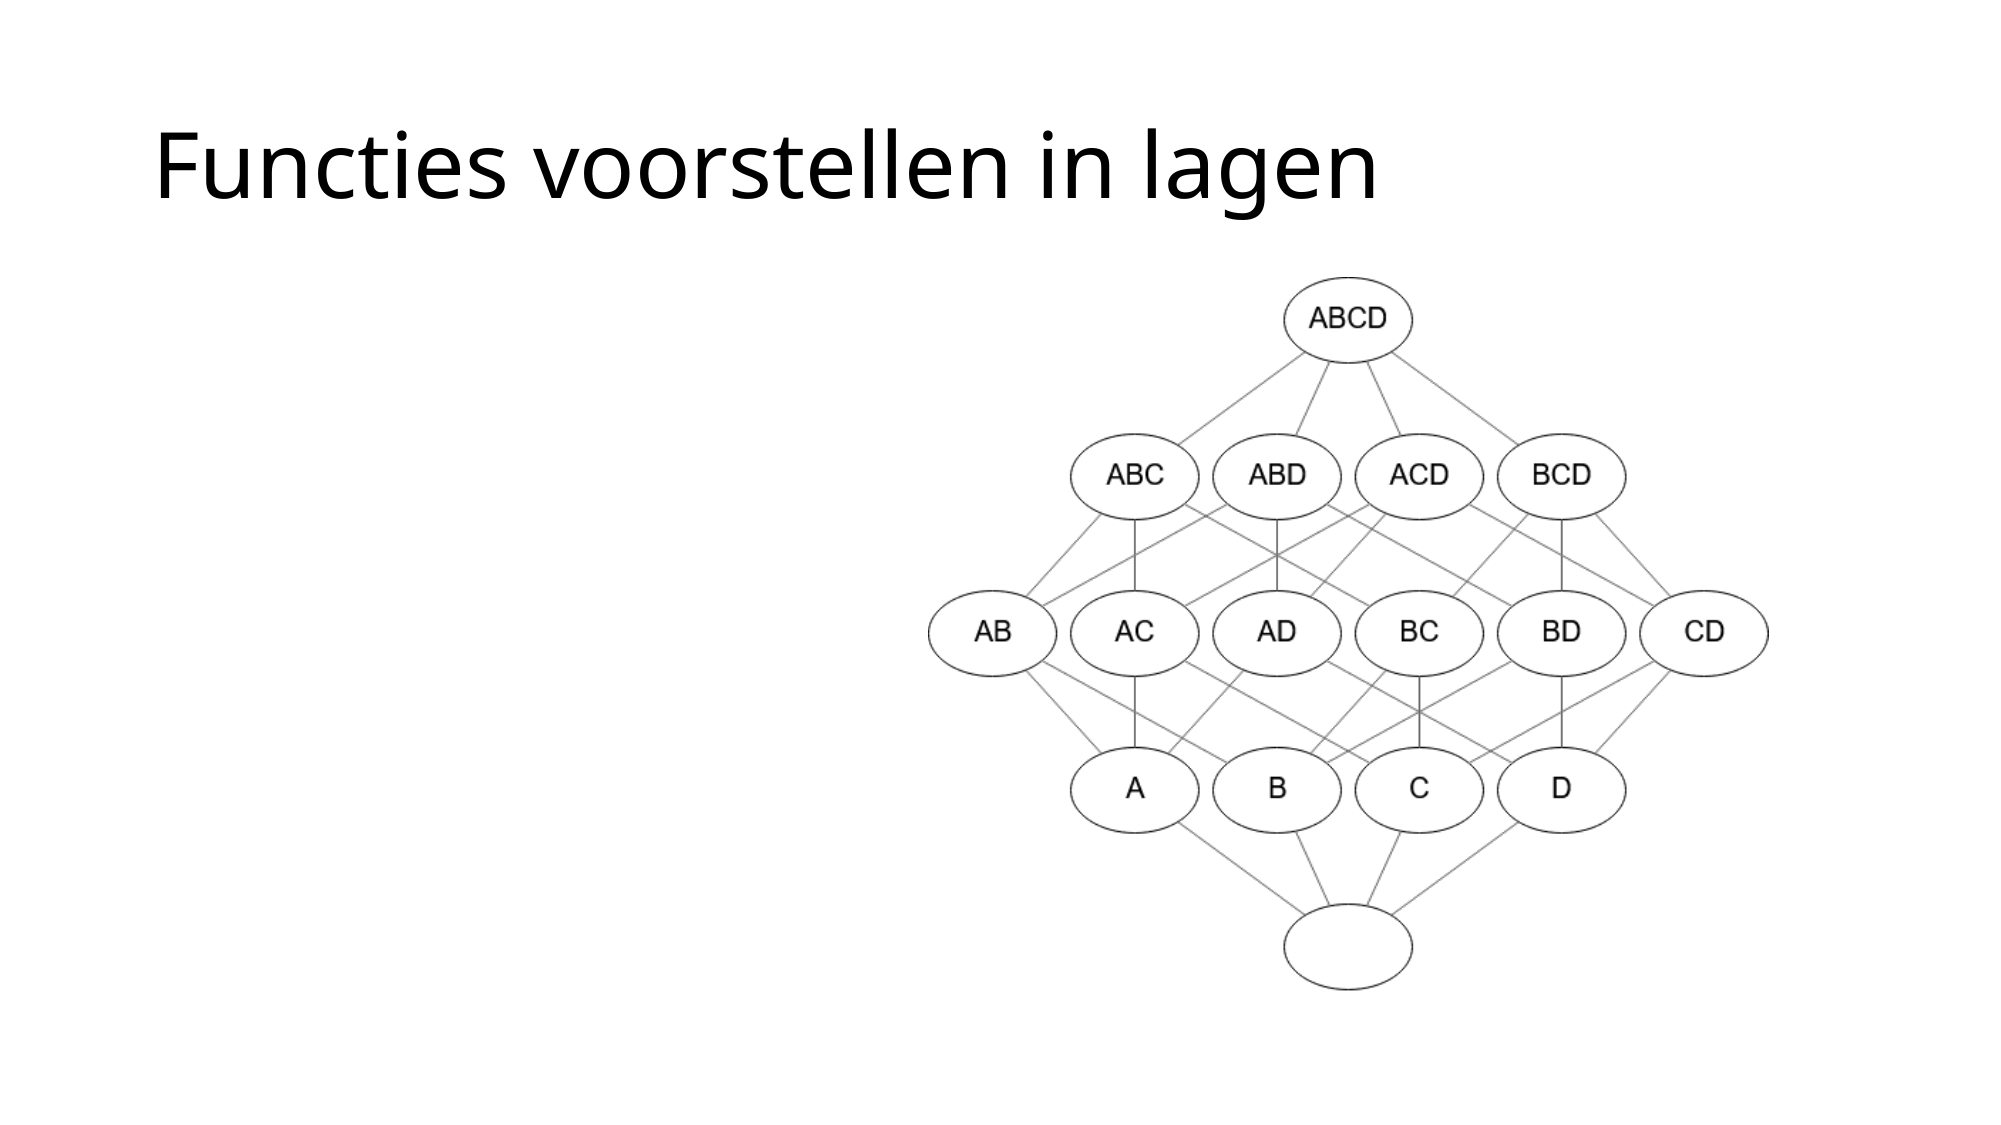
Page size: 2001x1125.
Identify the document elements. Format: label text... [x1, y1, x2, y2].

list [928, 277, 1769, 992]
title Functies voorstellen in lagen [137, 59, 1863, 278]
